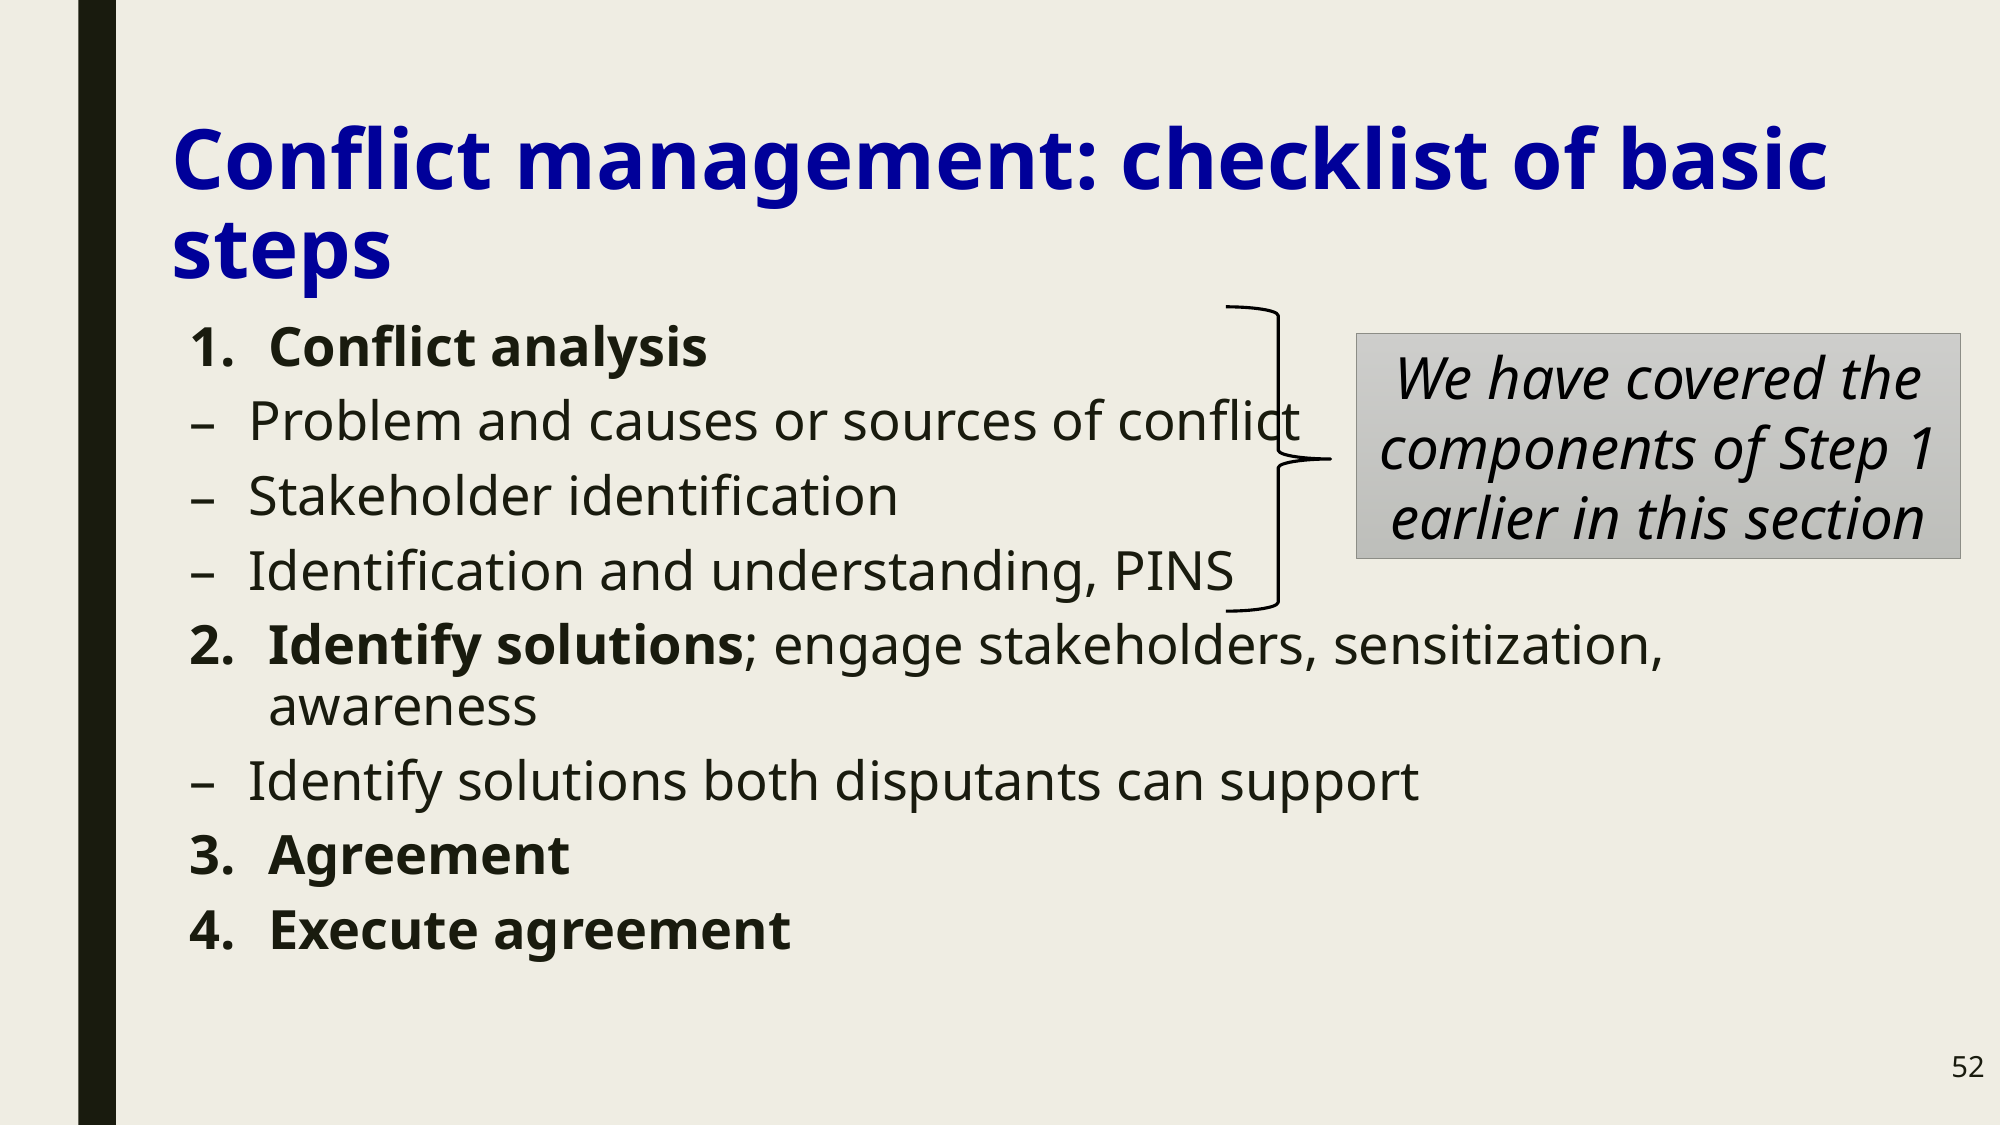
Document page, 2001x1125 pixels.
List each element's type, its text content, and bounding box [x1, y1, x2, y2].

title Conflict management: checklist of basic steps [156, 111, 1961, 225]
text_box [1225, 305, 1333, 613]
slide_number 52 [1881, 1011, 2000, 1125]
text_box Conflict analysis Problem and causes or sources of conflict Stakeholder identification Identification and understanding, PINS Identify solutions; engage stakeholders, sensitization, awareness Identify solutions both disputants can support Agreement Execute agreement [174, 310, 1897, 971]
text_box We have covered the components of Step 1 earlier in this section [1356, 333, 1961, 559]
